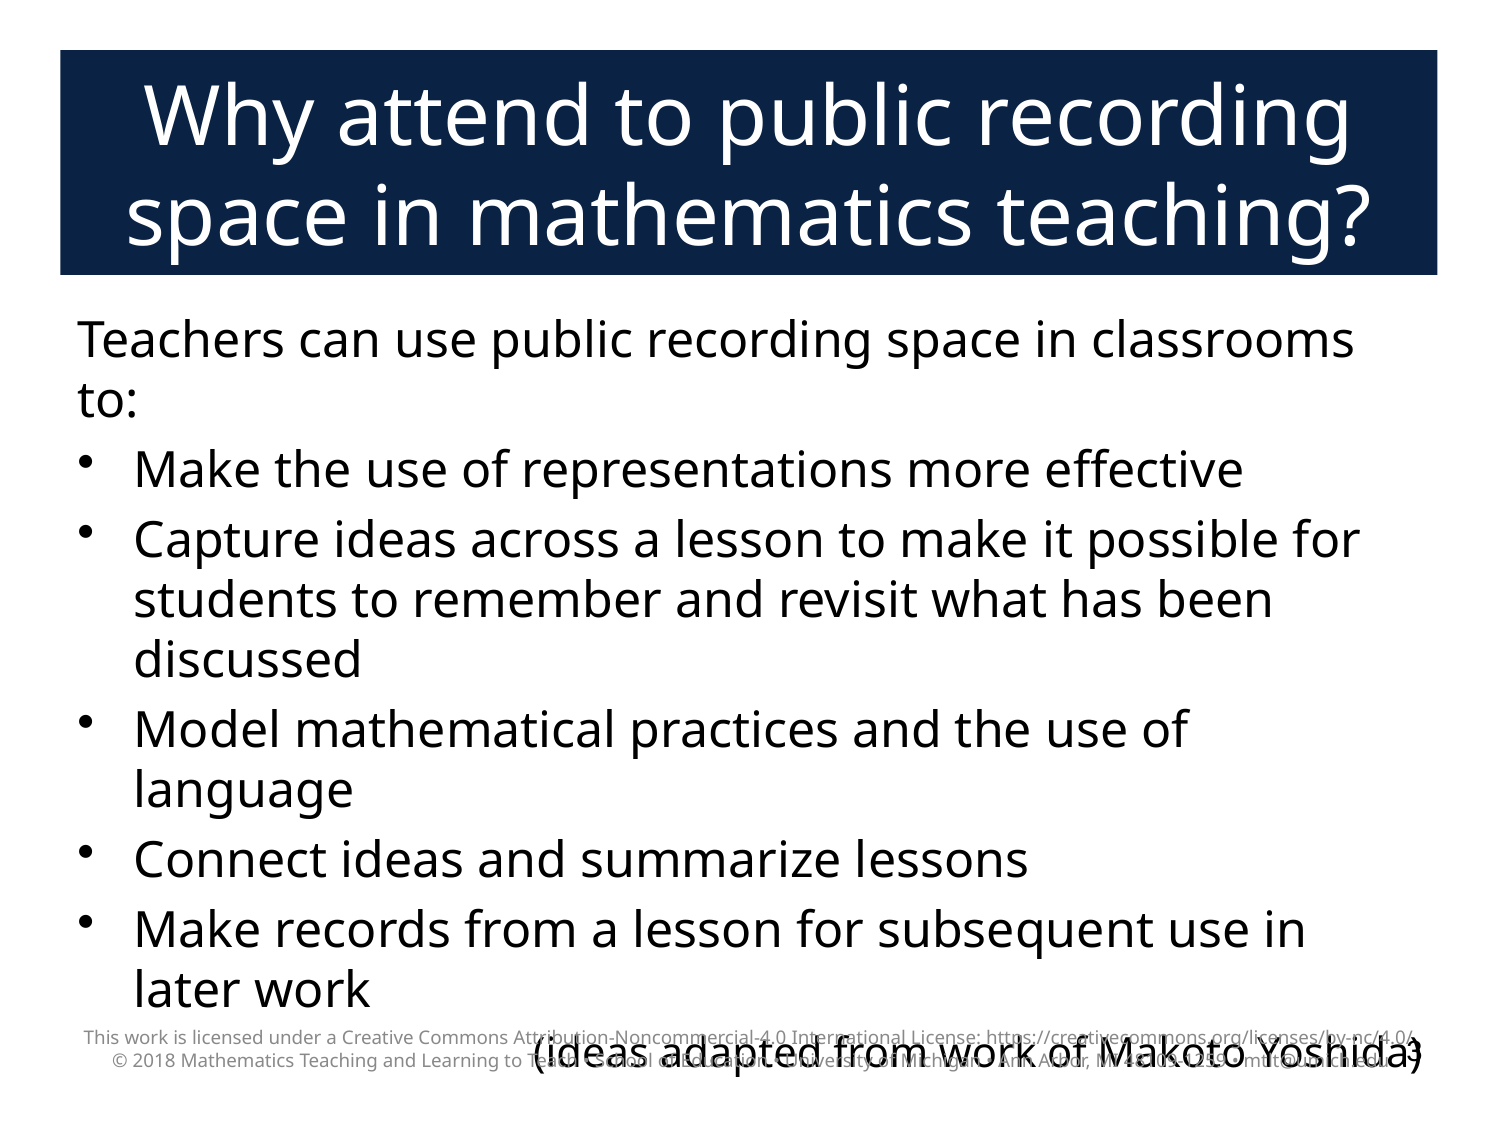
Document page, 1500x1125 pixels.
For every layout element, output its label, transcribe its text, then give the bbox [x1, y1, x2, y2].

footer This work is licensed under a Creative Commons Attribution-Noncommercial-4.0 International License: https://creativecommons.org/licenses/by-nc/4.0/ © 2018 Mathematics Teaching and Learning to Teach • School of Education • University of Michigan • Ann Arbor, MI 48109-1259 • mtlt@umich.edu [62, 1009, 1438, 1088]
title Why attend to public recording space in mathematics teaching? [60, 50, 1438, 275]
list Teachers can use public recording space in classrooms to: Make the use of representations more effective Capture ideas across a lesson to make it possible for students to remember and revisit what has been discussed Model mathematical practices and the use of language Connect ideas and summarize lessons Make records from a lesson for subsequent use in later work (ideas adapted from work of Makoto Yoshida) [62, 299, 1438, 1005]
